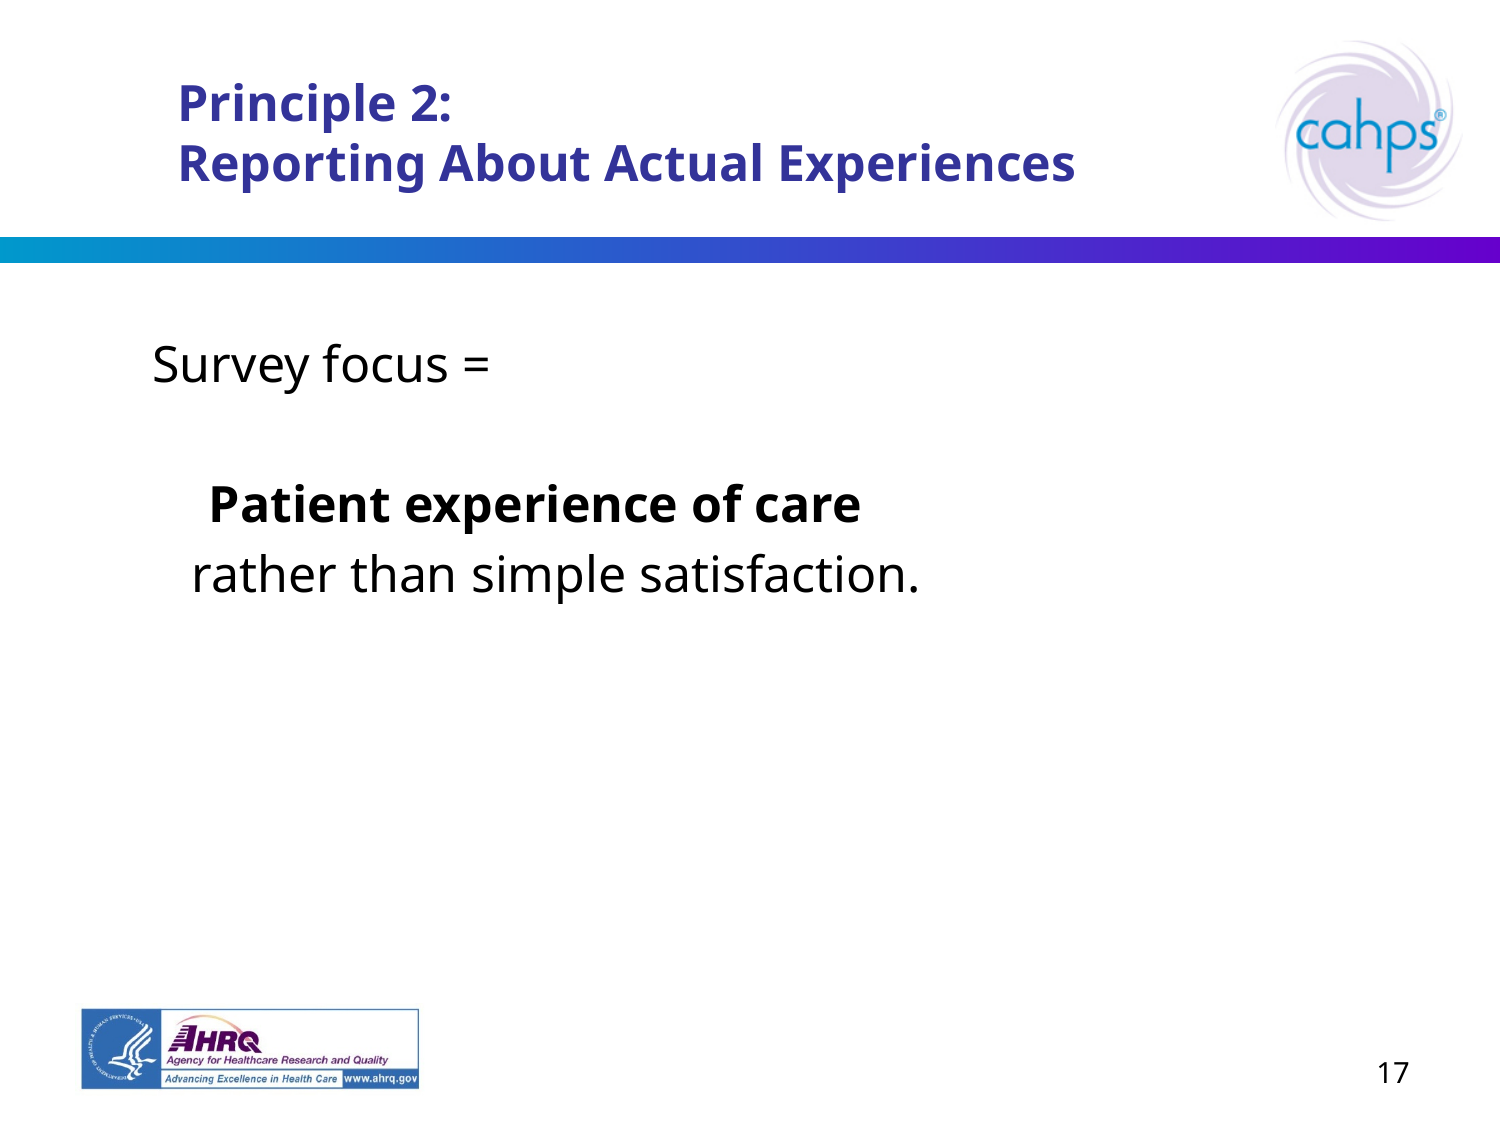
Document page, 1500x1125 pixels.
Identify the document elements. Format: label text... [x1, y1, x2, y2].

slide_number 17 [1074, 1046, 1426, 1125]
text_box [800, 275, 1500, 1000]
picture [75, 1003, 425, 1096]
title Principle 2: Reporting About Actual Experiences [162, 37, 1301, 226]
picture [1301, 37, 1463, 225]
list Survey focus = Patient experience of care rather than simple satisfaction. [137, 324, 800, 876]
